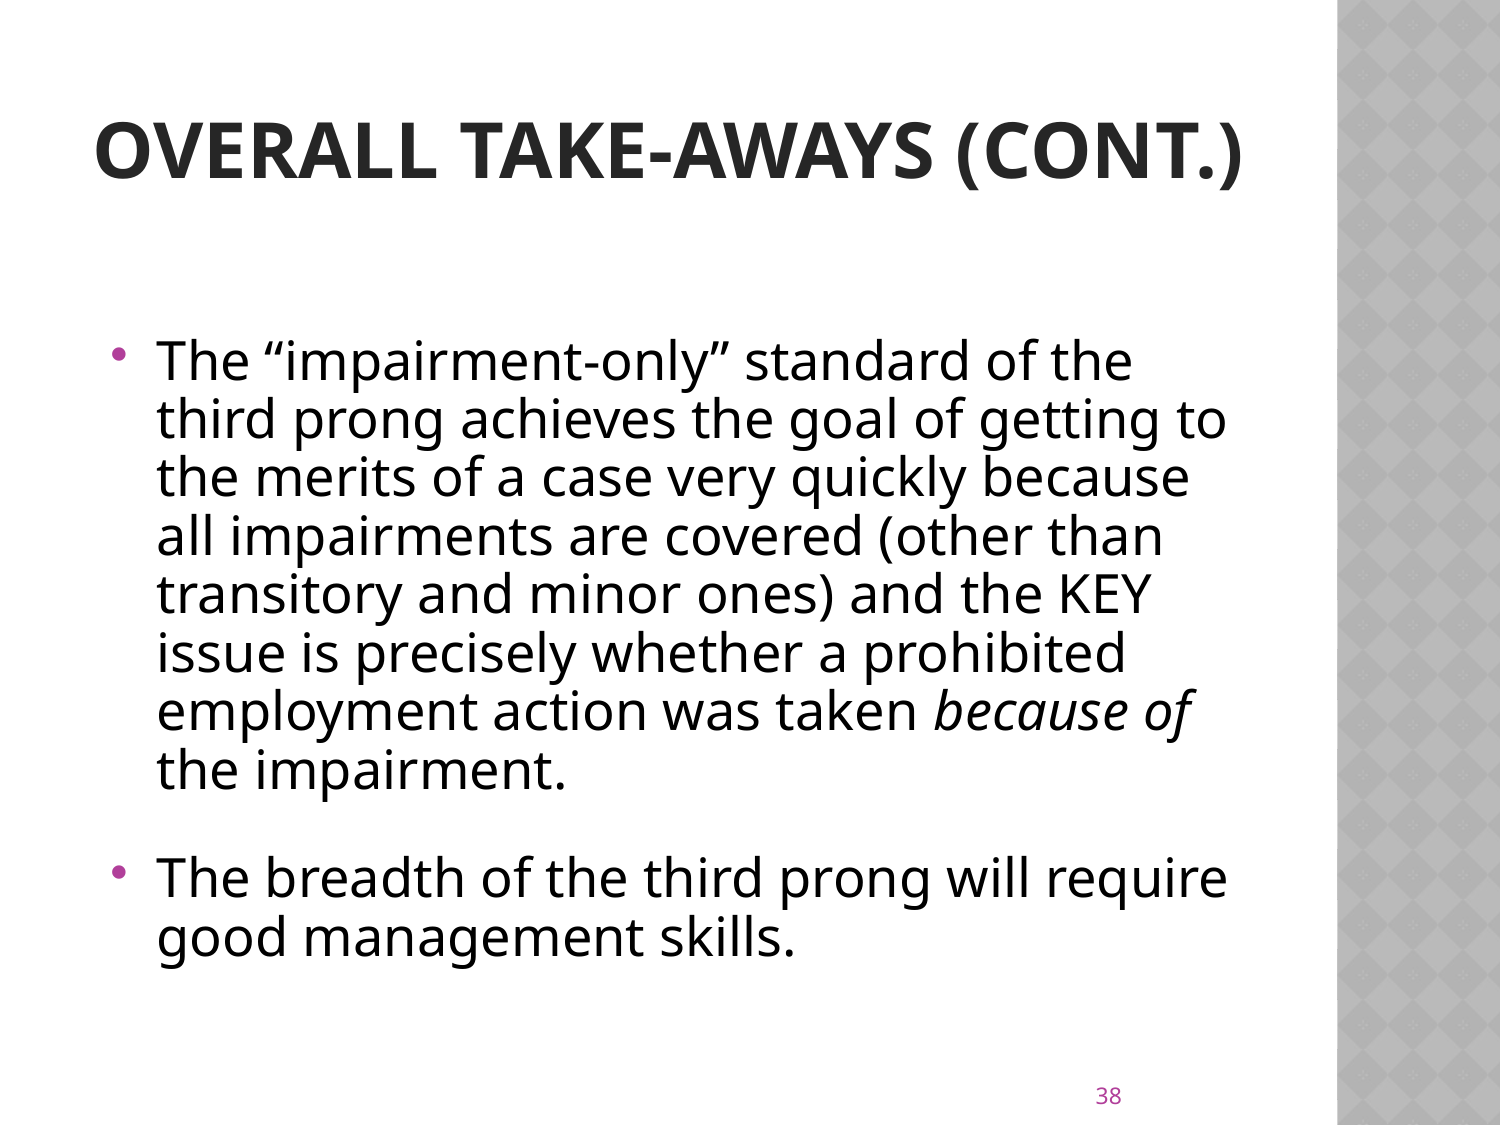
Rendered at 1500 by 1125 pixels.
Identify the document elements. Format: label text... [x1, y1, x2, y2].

list The “impairment-only” standard of the third prong achieves the goal of getting to the merits of a case very quickly because all impairments are covered (other than transitory and minor ones) and the KEY issue is precisely whether a prohibited employment action was taken because of the impairment. The breadth of the third prong will require good management skills. [47, 210, 1270, 1072]
slide_number 38 [1025, 1075, 1123, 1113]
title overall take-aways (cont.) [74, 7, 1263, 195]
